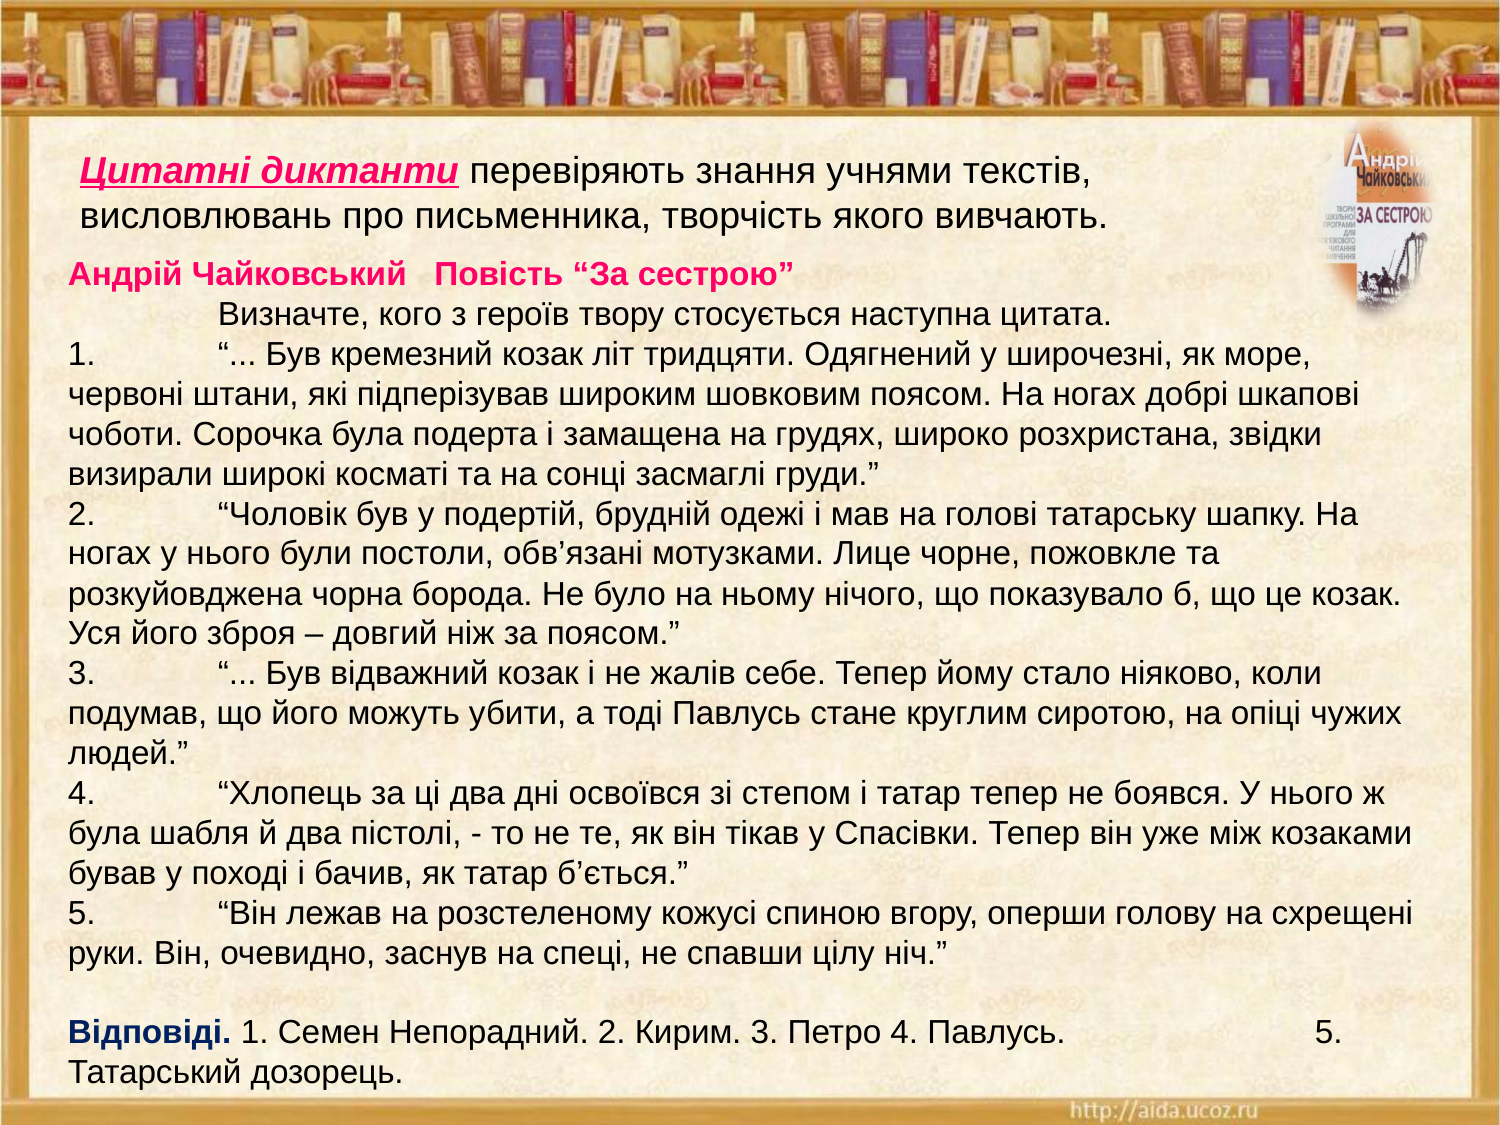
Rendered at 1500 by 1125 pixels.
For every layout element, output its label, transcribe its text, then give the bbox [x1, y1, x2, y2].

text_box Цитатні диктанти перевіряють знання учнями текстів, висловлювань про письменника, творчість якого вивчають. [64, 138, 1164, 244]
picture [0, 0, 1500, 1125]
text_box Андрій Чайковський Повість “За сестрою” Визначте, кого з героїв твору стосується наступна цитата. 1. “... Був кремезний козак літ тридцяти. Одягнений у широчезні, як море, червоні штани, які підперізував широким шовковим поясом. На ногах добрі шкапові чоботи. Сорочка була подерта і замащена на грудях, широко розхристана, звідки визирали широкі косматі та на сонці засмаглі груди.” 2. “Чоловік був у подертій, брудній одежі і мав на голові татарську шапку. На ногах у нього були постоли, обв’язані мотузками. Лице чорне, пожовкле та розкуйовджена чорна борода. Не було на ньому нічого, що показувало б, що це козак. Уся його зброя – довгий ніж за поясом.” 3. “... Був відважний козак і не жалів себе. Тепер йому стало ніяково, коли подумав, що його можуть убити, а тоді Павлусь стане круглим сиротою, на опіці чужих людей.” 4. “Хлопець за ці два дні освоївся зі степом і татар тепер не боявся. У нього ж була шабля й два пістолі, - то не те, як він тікав у Спасівки. Тепер він уже між козаками бував у поході і бачив, як татар б’ється.” 5. “Він лежав на розстеленому кожусі спиною вгору, оперши голову на схрещені руки. Він, очевидно, заснув на спеці, не спавши цілу ніч.” Відповіді. 1. Семен Непорадний. 2. Кирим. 3. Петро 4. Павлусь. 5. Татарський дозорець. [53, 244, 1447, 1098]
